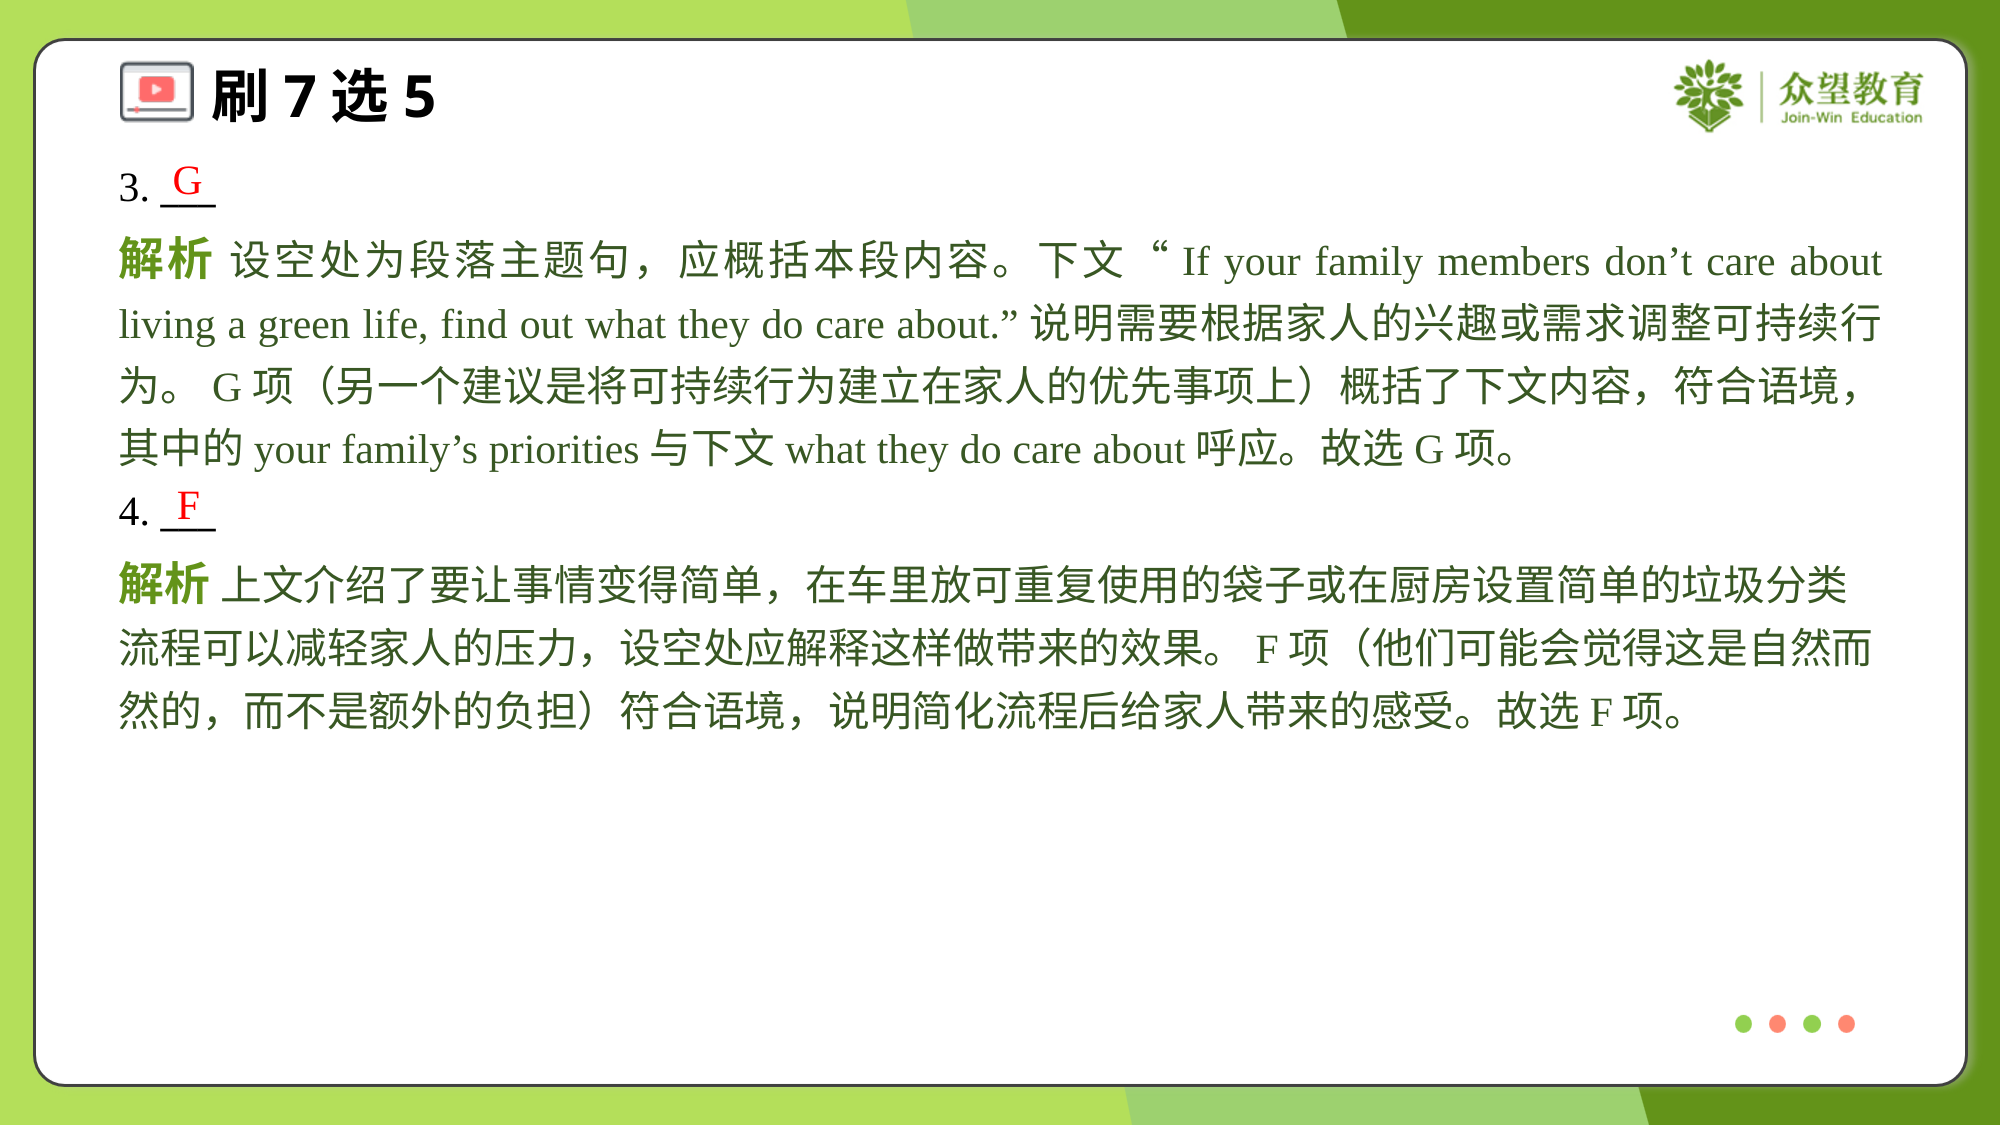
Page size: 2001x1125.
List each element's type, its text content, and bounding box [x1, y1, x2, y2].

text_box G [167, 140, 208, 199]
text_box 3. ___ [118, 146, 1883, 204]
picture [0, 0, 2000, 1125]
text_box 解析 上文介绍了要让事情变得简单，在车里放可重复使用的袋子或在厨房设置简单的垃圾分类流程可以减轻家人的压力，设空处应解释这样做带来的效果。F项（他们可能会觉得这是自然而然的，而不是额外的负担）符合语境，说明简化流程后给家人带来的感受。故选F项。 [118, 540, 1883, 730]
text_box 解析 设空处为段落主题句，应概括本段内容。下文“If your family members don’t care about living a green life, find out what they do care about.”说明需要根据家人的兴趣或需求调整可持续行为。G项（另一个建议是将可持续行为建立在家人的优先事项上）概括了下文内容，符合语境，其中的your family’s priorities与下文what they do care about呼应。故选G项。 [118, 215, 1883, 467]
text_box F [172, 464, 205, 523]
text_box 4. ___ [118, 471, 1883, 529]
